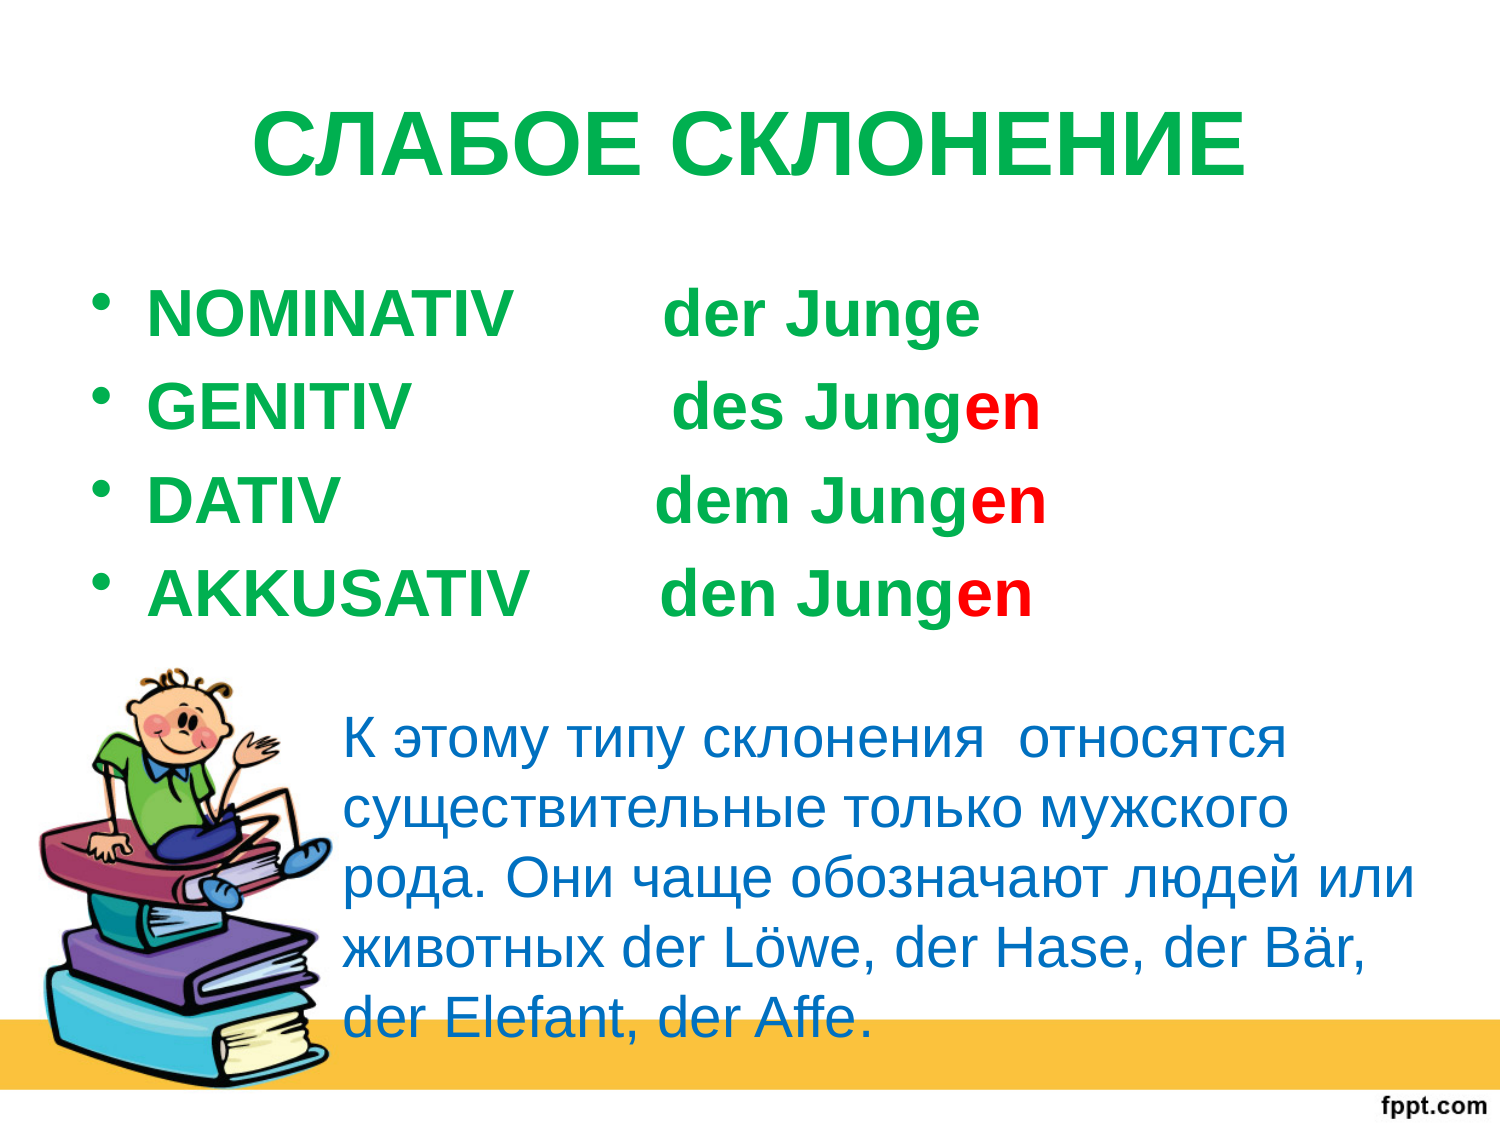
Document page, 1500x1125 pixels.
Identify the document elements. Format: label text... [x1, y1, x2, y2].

title СЛАБОЕ СКЛОНЕНИЕ [74, 44, 1426, 233]
text_box К этому типу склонения относятся существительные только мужского рода. Они чаще обозначают людей или животных der Löwe, der Hase, der Bär, der Elefant, der Affe. [328, 691, 1453, 1057]
picture [0, 0, 1500, 1125]
list NOMINATIV der Junge GENITIV des Jungen DATIV dem Jungen AKKUSATIV den Jungen [74, 262, 1426, 1006]
